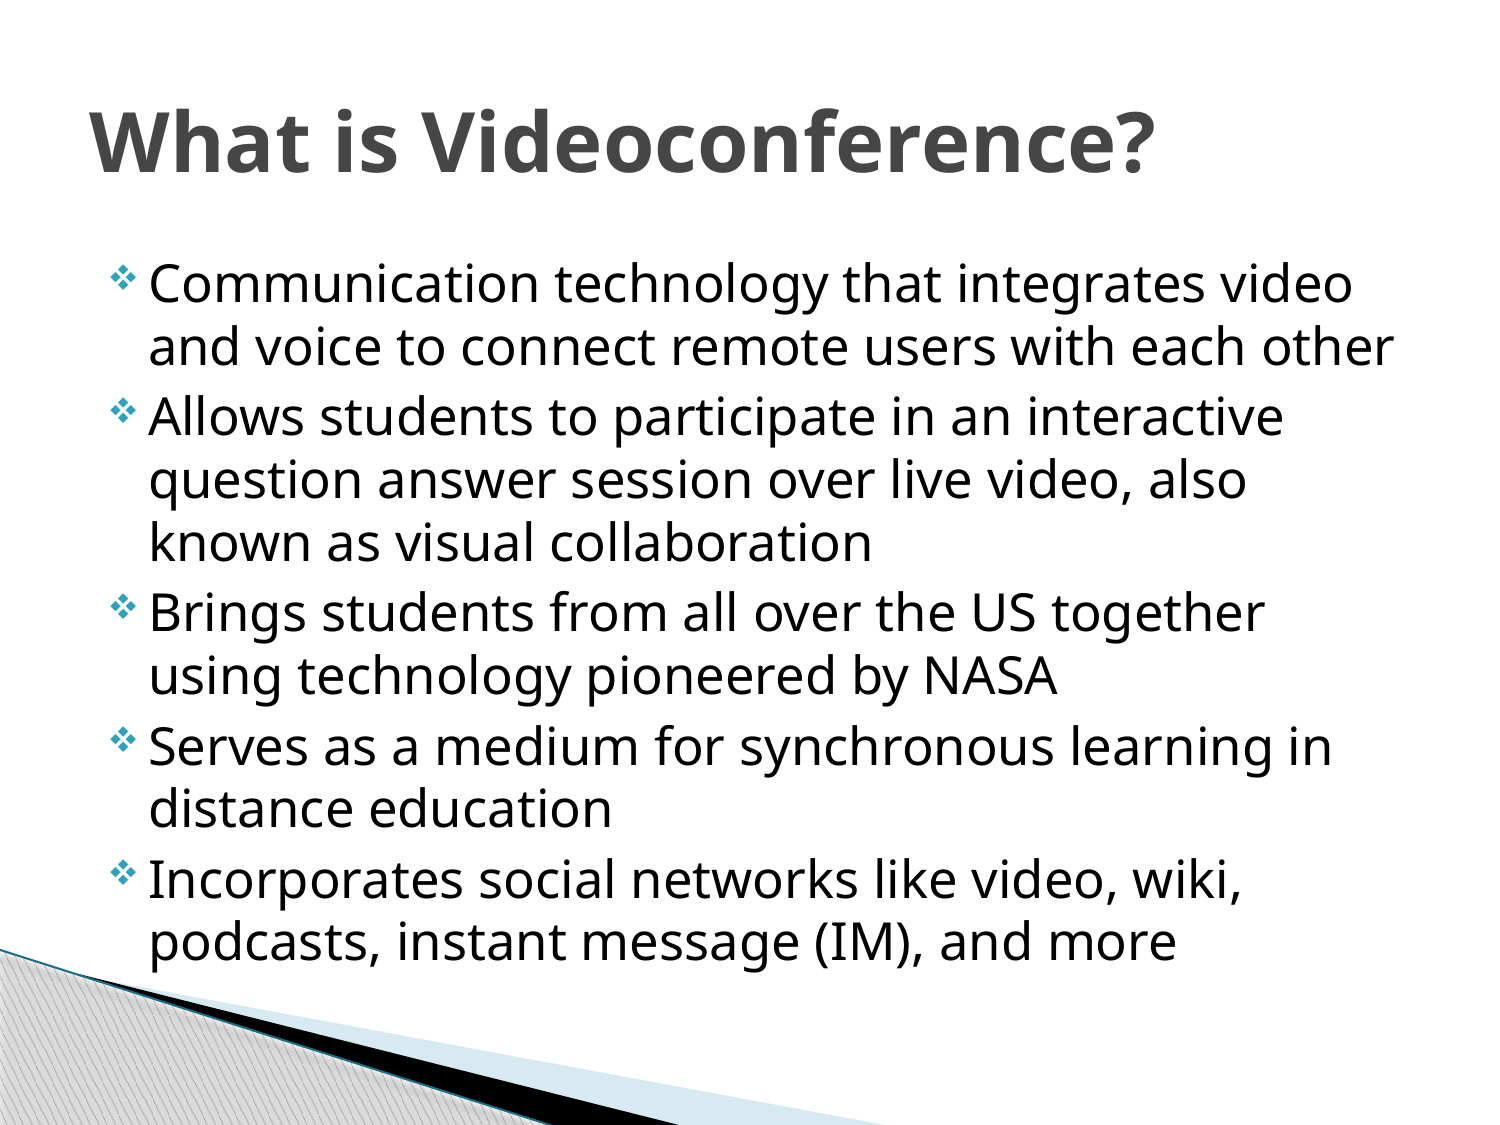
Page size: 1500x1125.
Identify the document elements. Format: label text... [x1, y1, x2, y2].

title What is Videoconference? [75, 45, 1425, 233]
list Communication technology that integrates video and voice to connect remote users with each other Allows students to participate in an interactive question answer session over live video, also known as visual collaboration Brings students from all over the US together using technology pioneered by NASA Serves as a medium for synchronous learning in distance education Incorporates social networks like video, wiki, podcasts, instant message (IM), and more [75, 243, 1425, 986]
